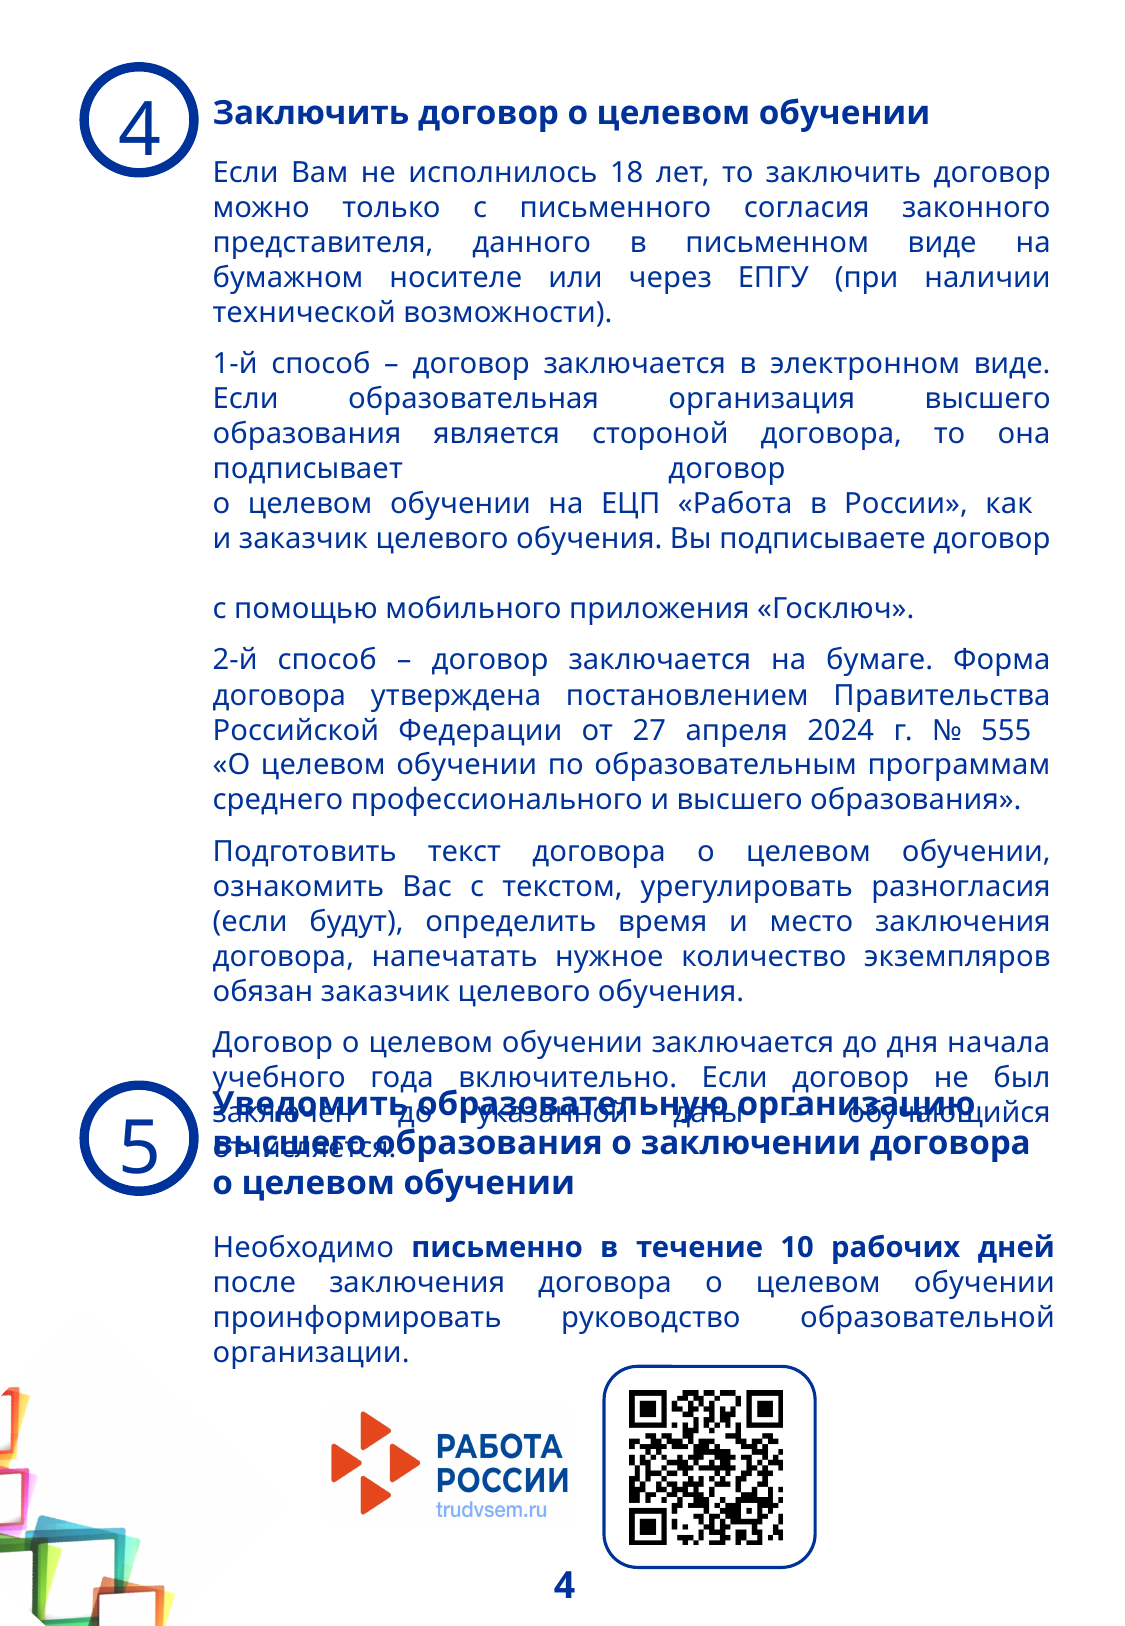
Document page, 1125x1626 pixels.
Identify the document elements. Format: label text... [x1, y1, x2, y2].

picture [629, 1390, 783, 1545]
text_box Если Вам не исполнилось 18 лет, то заключить договор можно только с письменного согласия законного представителя, данного в письменном виде на бумажном носителе или через ЕПГУ (при наличии технической возможности). 1-й способ – договор заключается в электронном виде. Если образовательная организация высшего образования является стороной договора, то она подписывает договор о целевом обучении на ЕЦП «Работа в России», как и заказчик целевого обучения. Вы подписываете договор с помощью мобильного приложения «Госключ». 2-й способ – договор заключается на бумаге. Форма договора утверждена постановлением Правительства Российской Федерации от 27 апреля 2024 г. № 555 «О целевом обучении по образовательным программам среднего профессионального и высшего образования». Подготовить текст договора о целевом обучении, ознакомить Вас с текстом, урегулировать разногласия (если будут), определить время и место заключения договора, напечатать нужное количество экземпляров обязан заказчик целевого обучения. Договор о целевом обучении заключается до дня начала учебного года включительно. Если договор не был заключен до указанной даты – обучающийся отчисляется. [197, 145, 1089, 1171]
text_box [172, 1094, 195, 1182]
text_box 4 [103, 66, 172, 178]
text_box [172, 76, 195, 164]
text_box Уведомить образовательную организацию высшего образования о заключении договора о целевом обучении [197, 1171, 1089, 1209]
picture [0, 1357, 226, 1625]
text_box 4 [226, 1546, 1090, 1614]
text_box [83, 78, 103, 162]
text_box [602, 1365, 817, 1569]
text_box Необходимо письменно в течение 10 рабочих дней после заключения договора о целевом обучении проинформировать руководство образовательной организации. [197, 1221, 1093, 1376]
picture [324, 1400, 577, 1529]
text_box Заключить договор о целевом обучении [197, 83, 992, 139]
text_box 5 [103, 1084, 172, 1196]
text_box [83, 1096, 103, 1180]
